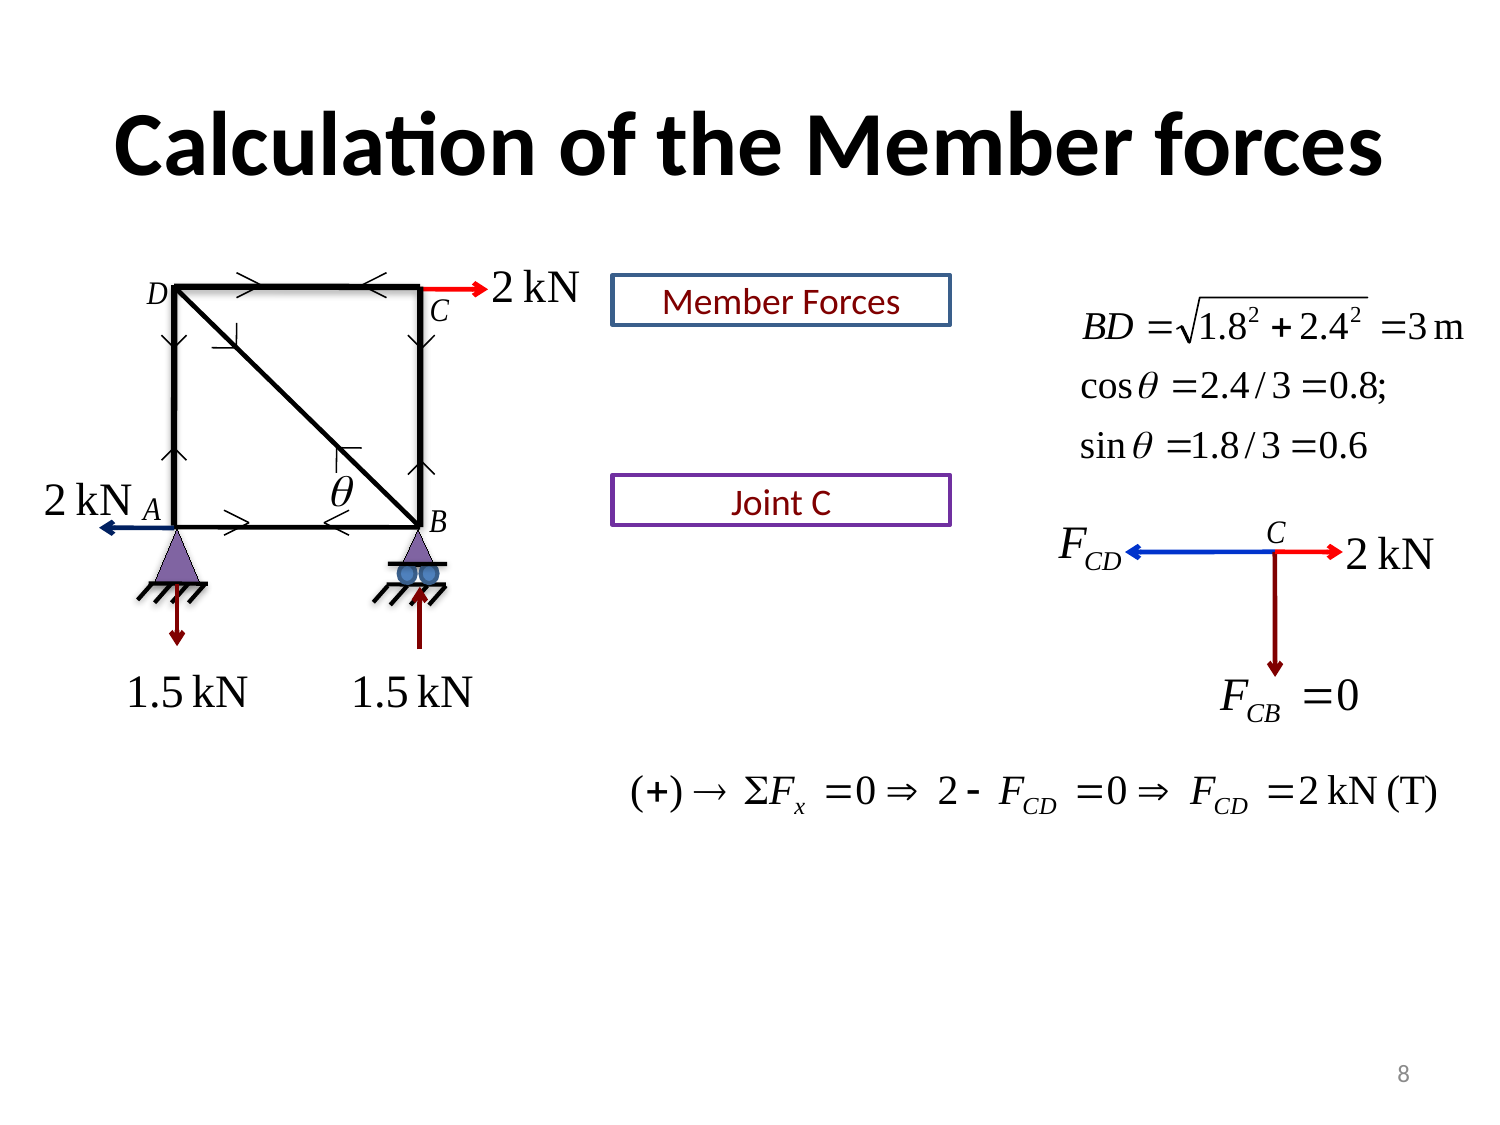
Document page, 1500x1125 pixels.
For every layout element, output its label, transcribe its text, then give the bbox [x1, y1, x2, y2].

text_box Member Forces [610, 273, 952, 327]
slide_number 8 [1074, 1042, 1425, 1103]
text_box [624, 762, 1446, 826]
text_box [1049, 512, 1443, 734]
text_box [1074, 287, 1471, 468]
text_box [36, 259, 589, 720]
text_box Joint C [610, 473, 952, 527]
title Calculation of the Member forces [75, 45, 1425, 233]
